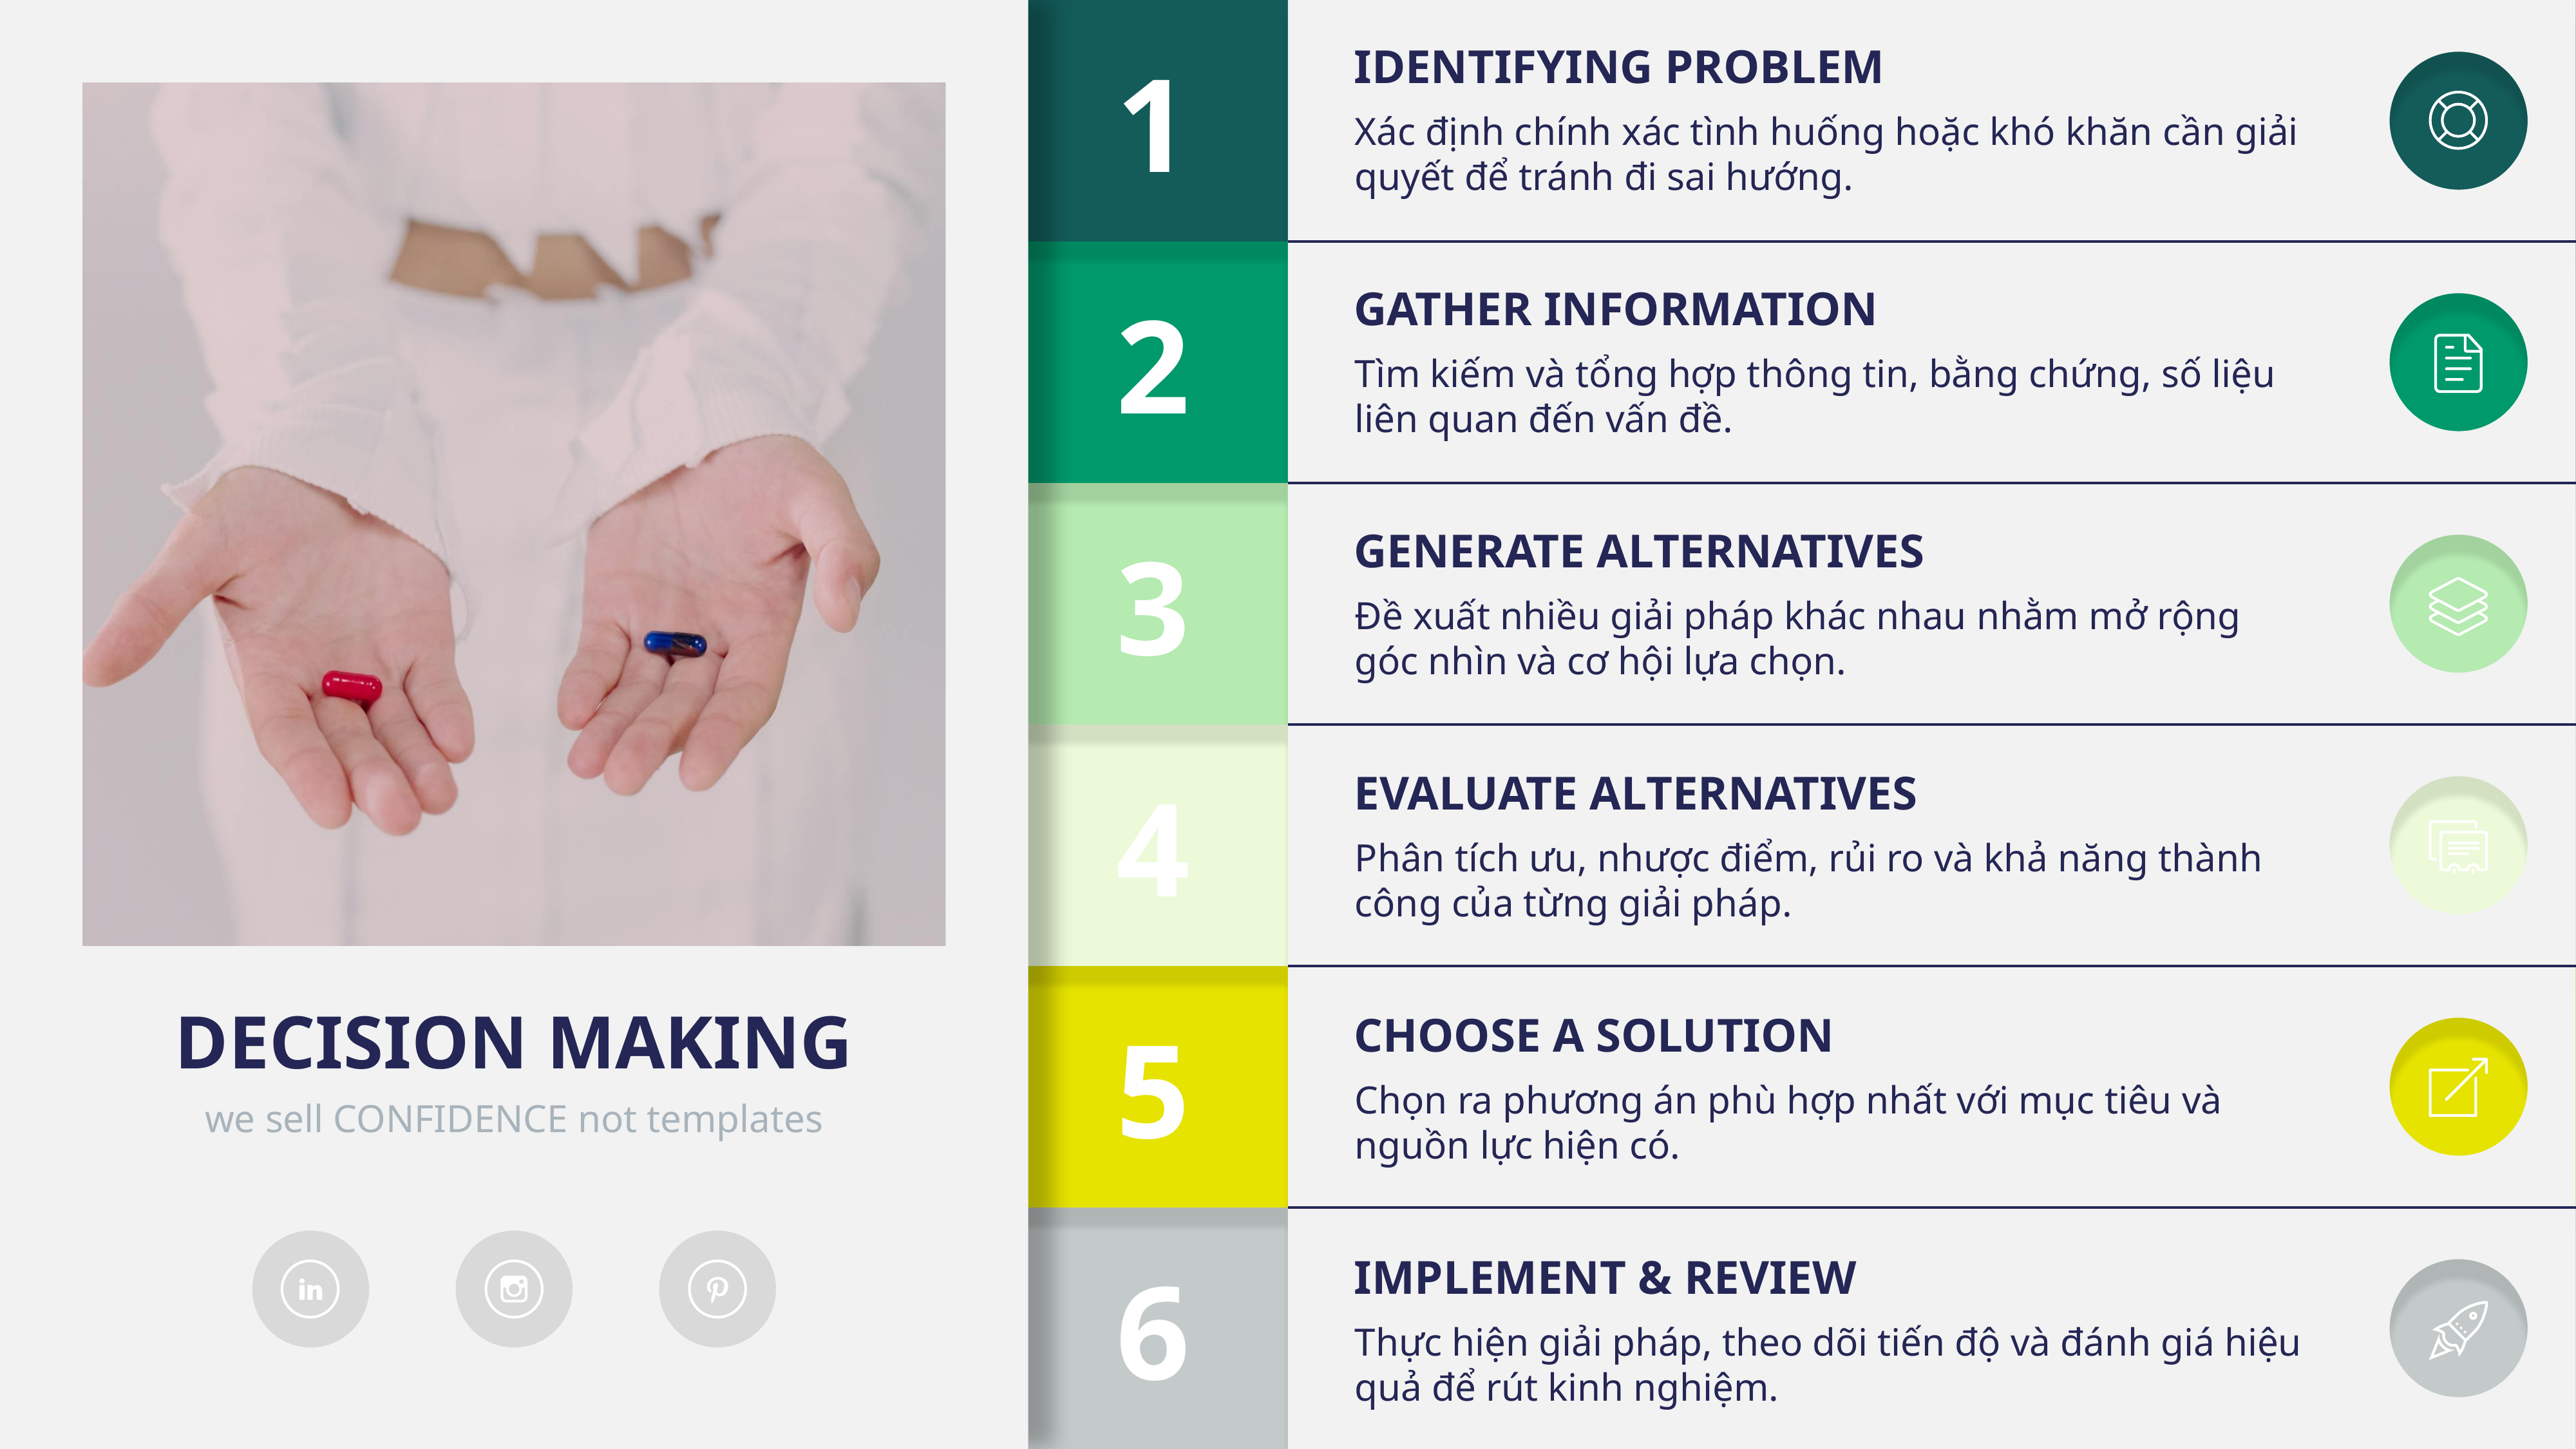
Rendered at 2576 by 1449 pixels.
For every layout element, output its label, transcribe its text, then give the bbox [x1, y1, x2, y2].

text_box [2429, 90, 2488, 150]
text_box [455, 1229, 574, 1349]
picture [82, 82, 946, 947]
text_box [2432, 1301, 2488, 1357]
text_box [251, 1229, 370, 1349]
text_box [688, 1259, 748, 1319]
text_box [1287, 241, 2576, 1208]
text_box [484, 1259, 544, 1319]
text_box [658, 1229, 777, 1349]
text_box DECISION MAKING [165, 992, 863, 1088]
text_box [2429, 1334, 2456, 1360]
text_box [280, 1259, 340, 1319]
text_box we sell CONFIDENCE not templates [195, 1090, 833, 1145]
text_box [0, 0, 2576, 1449]
